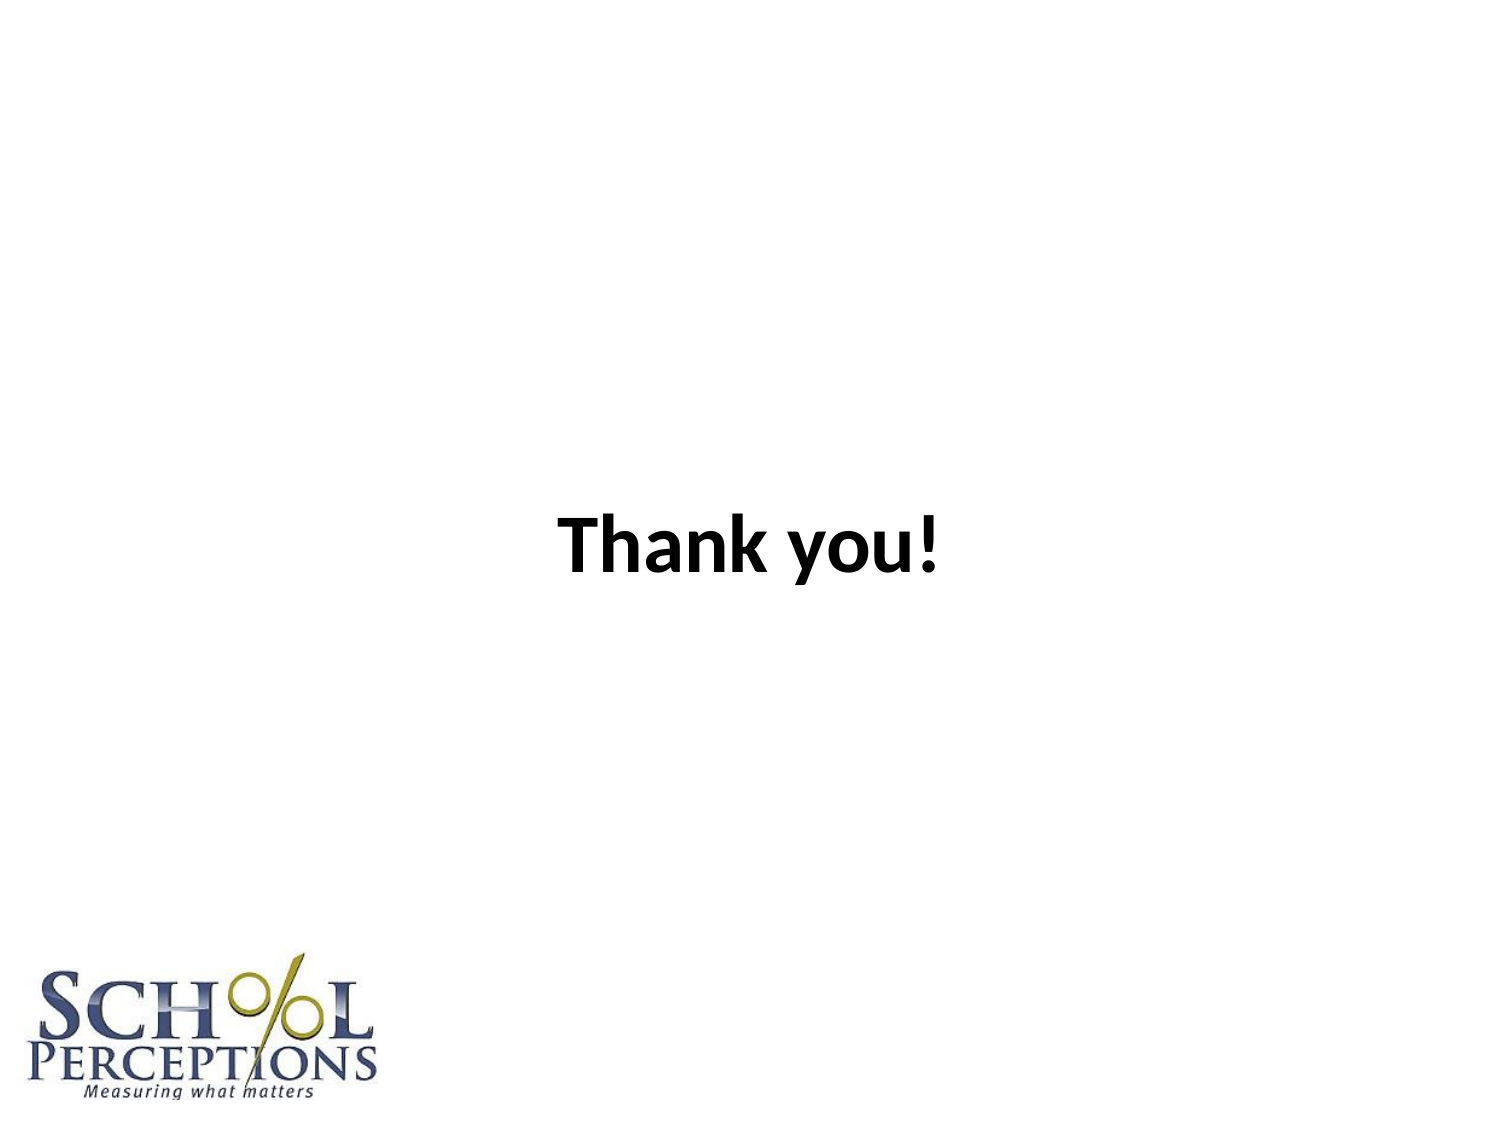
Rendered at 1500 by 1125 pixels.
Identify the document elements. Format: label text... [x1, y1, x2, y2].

title Thank you! [112, 425, 1388, 654]
picture [24, 949, 378, 1101]
